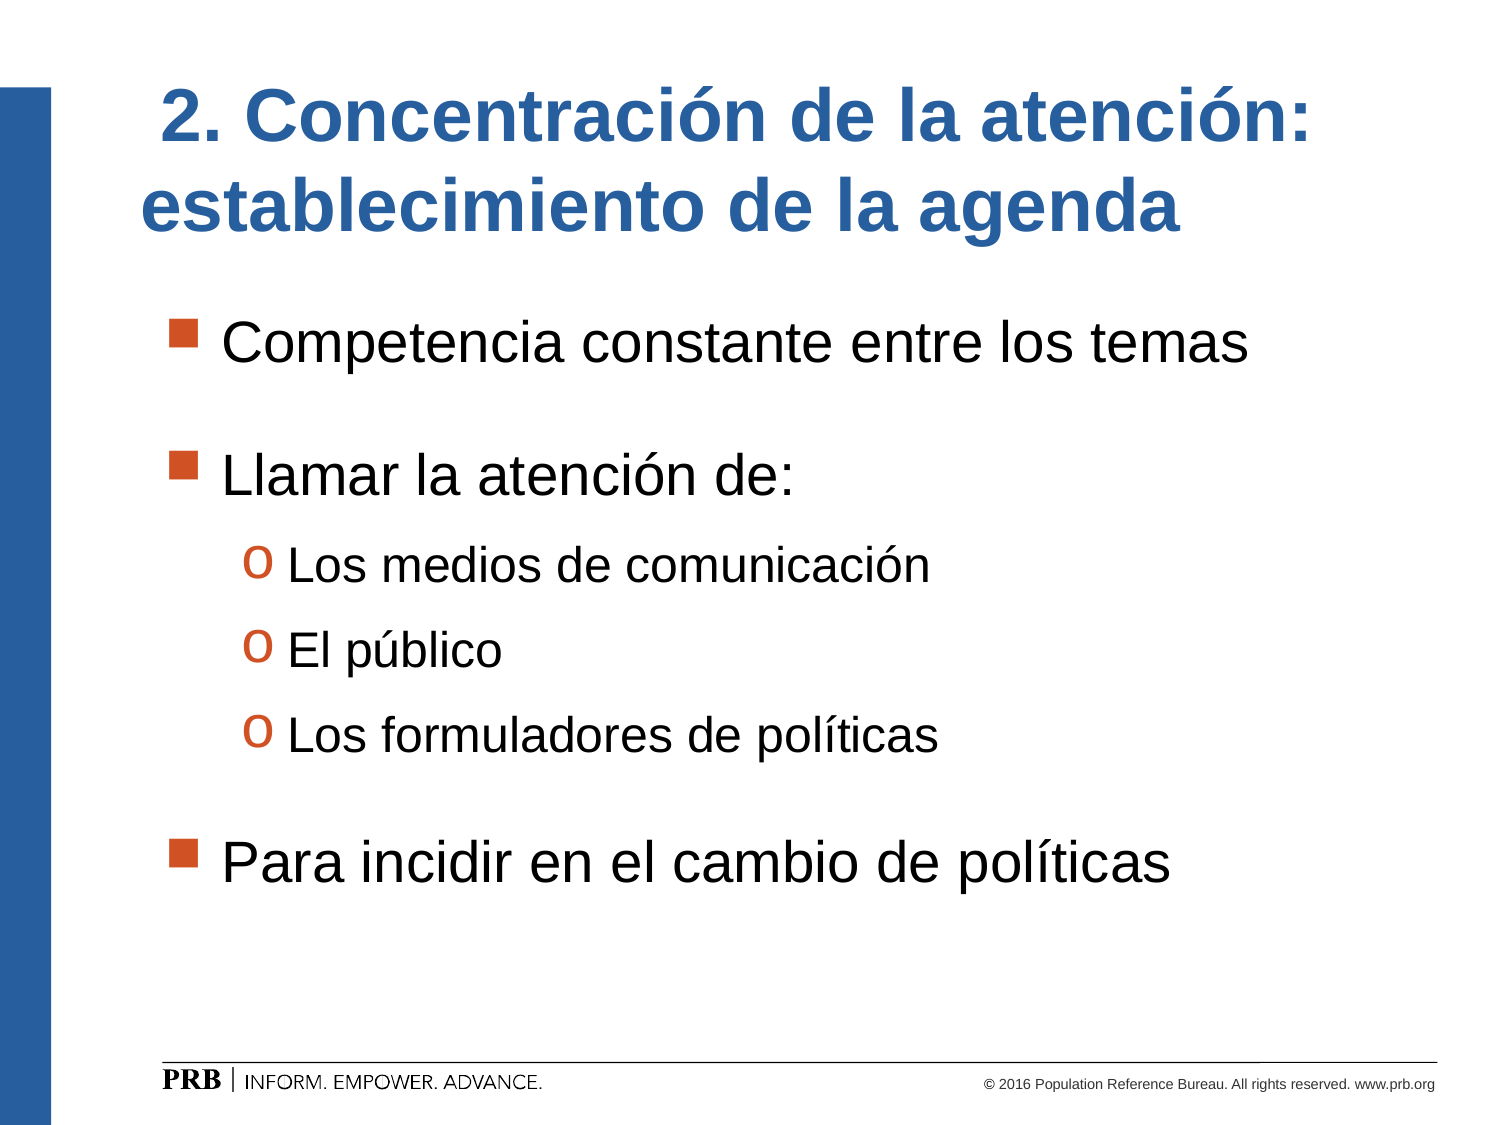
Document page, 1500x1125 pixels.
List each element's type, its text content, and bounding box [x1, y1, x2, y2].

text_box 2. Concentración de la atención: establecimiento de la agenda [125, 49, 1500, 263]
list Competencia constante entre los temas Llamar la atención de: Los medios de comunicación El público Los formuladores de políticas Para incidir en el cambio de políticas [150, 297, 1344, 975]
